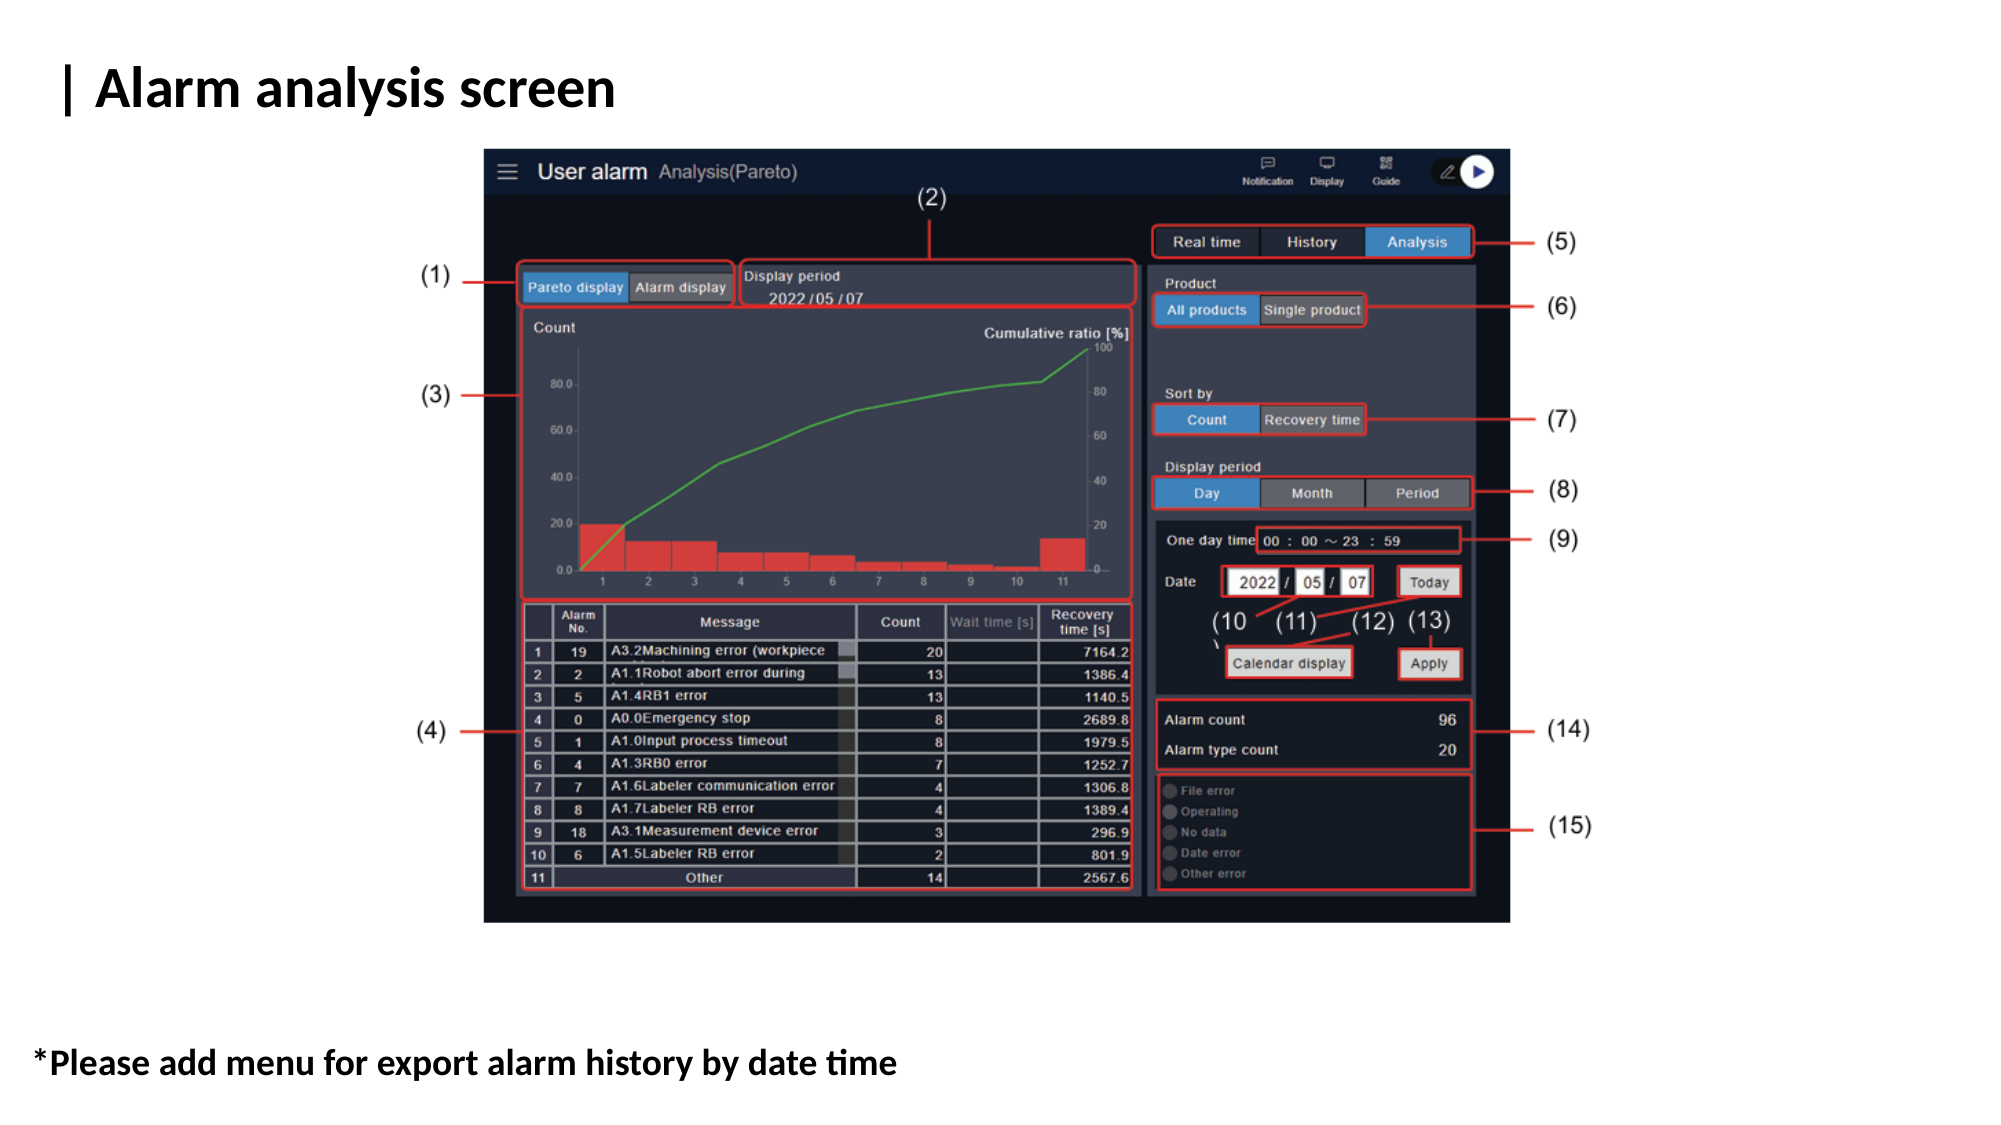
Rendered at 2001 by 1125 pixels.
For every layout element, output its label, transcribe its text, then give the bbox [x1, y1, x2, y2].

picture [385, 127, 1615, 945]
text_box *Please add menu for export alarm history by date time [16, 1030, 914, 1091]
text_box | Alarm analysis screen [39, 42, 633, 127]
